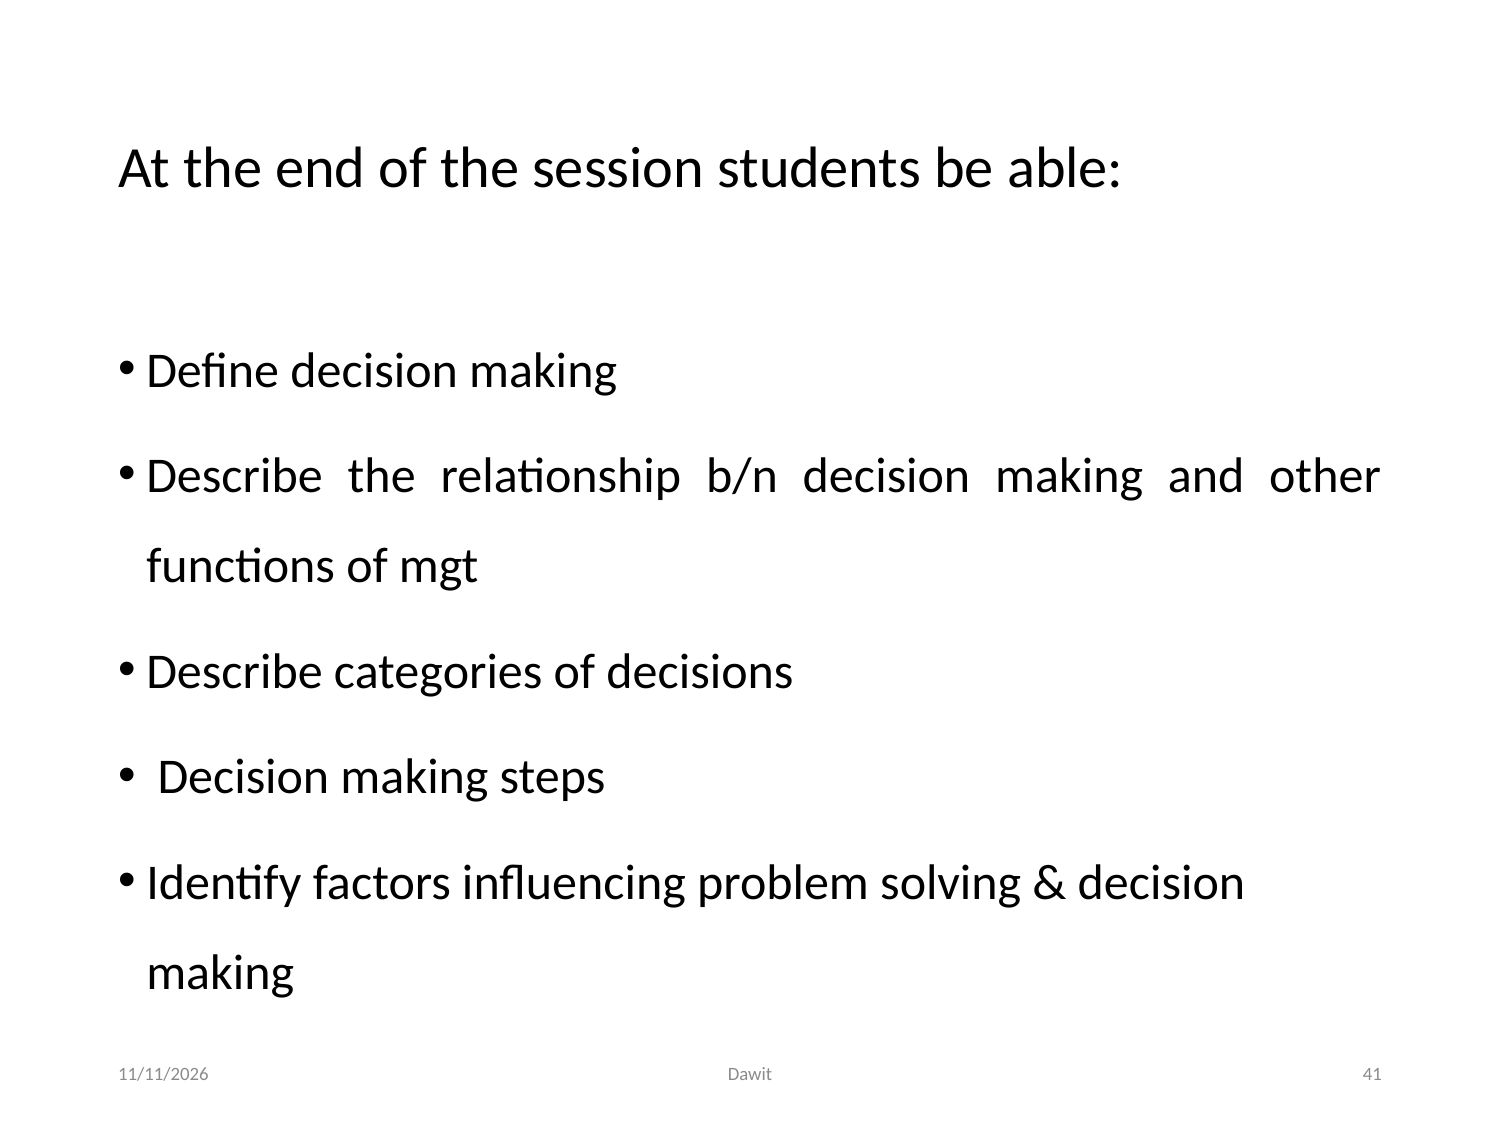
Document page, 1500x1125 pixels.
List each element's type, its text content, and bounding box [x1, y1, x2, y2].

list Define decision making Describe the relationship b/n decision making and other functions of mgt Describe categories of decisions Decision making steps Identify factors influencing problem solving & decision making [103, 299, 1397, 1014]
slide_number 41 [1059, 1042, 1397, 1103]
title At the end of the session students be able: [103, 59, 1397, 278]
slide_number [103, 1042, 441, 1103]
footer Dawit [496, 1042, 1004, 1103]
